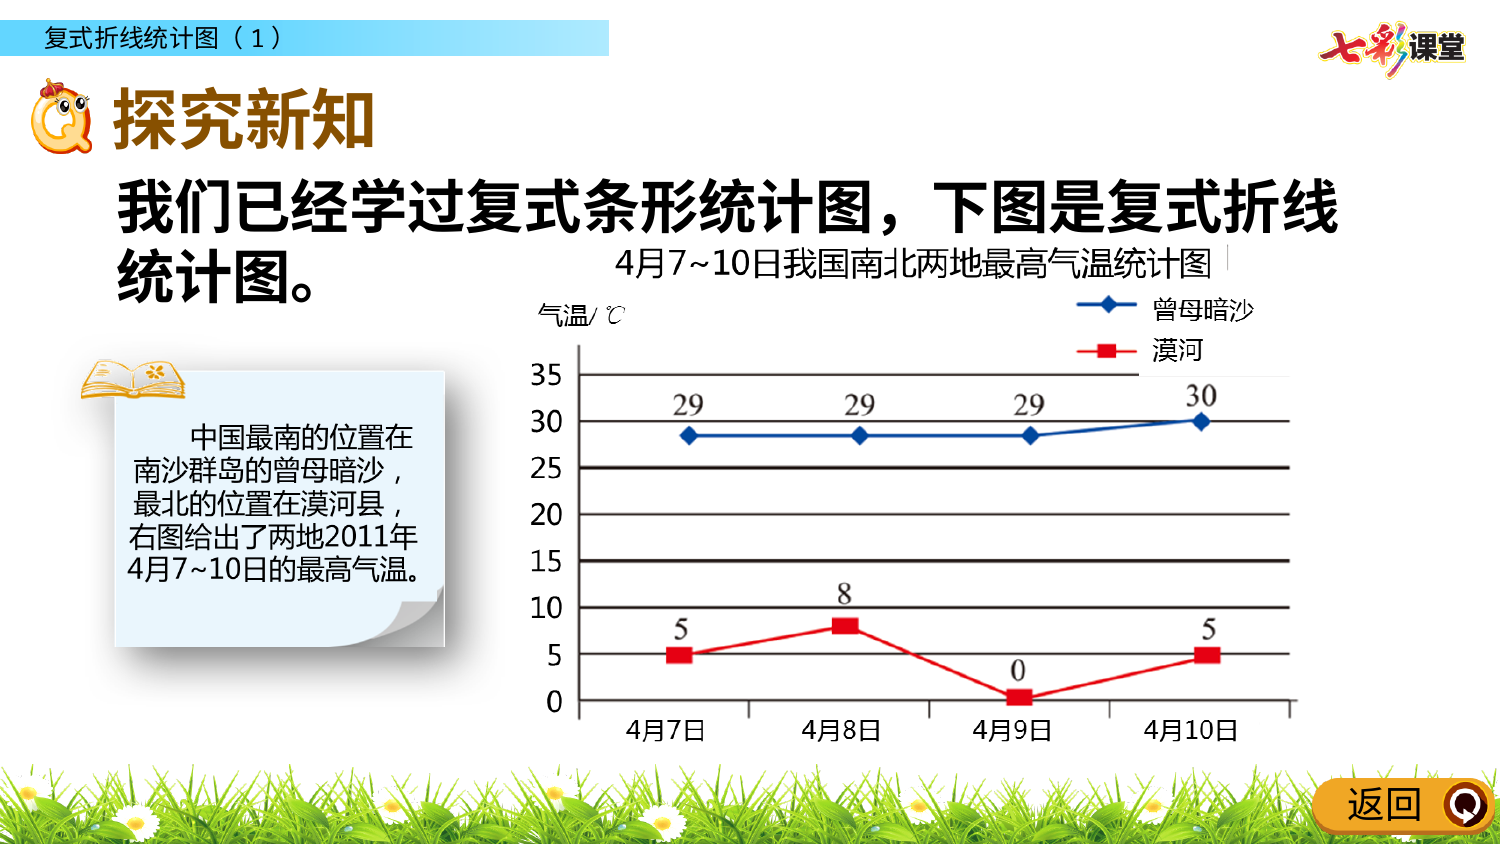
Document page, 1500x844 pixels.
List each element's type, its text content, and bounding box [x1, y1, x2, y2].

picture [81, 358, 451, 647]
picture [31, 78, 92, 154]
picture [0, 764, 1500, 844]
text_box 探究新知 [100, 72, 404, 164]
picture [510, 232, 1303, 760]
text_box 我们已经学过复式条形统计图，下图是复式折线统计图。 [101, 163, 1386, 318]
picture [1316, 20, 1468, 80]
